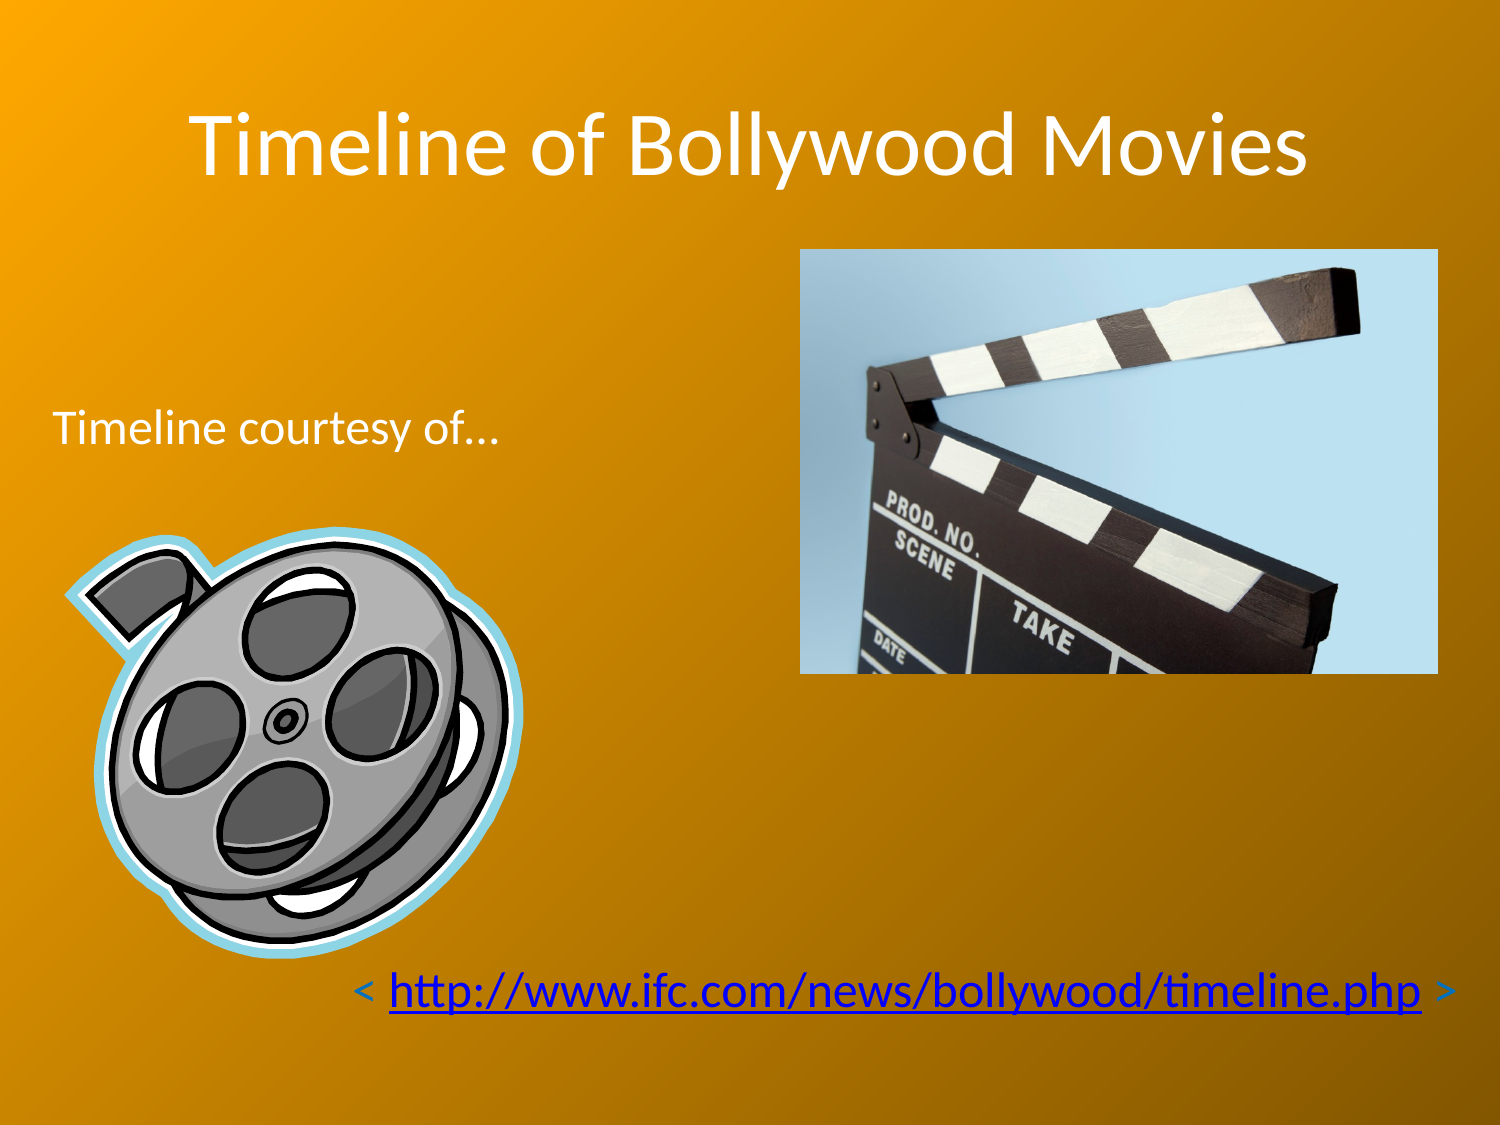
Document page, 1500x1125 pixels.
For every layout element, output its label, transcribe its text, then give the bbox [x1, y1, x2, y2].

text_box < http://www.ifc.com/news/bollywood/timeline.php > [337, 949, 1500, 1025]
picture [799, 249, 1438, 675]
title Timeline of Bollywood Movies [75, 45, 1425, 233]
picture [62, 524, 526, 961]
text_box Timeline courtesy of… [37, 387, 550, 463]
